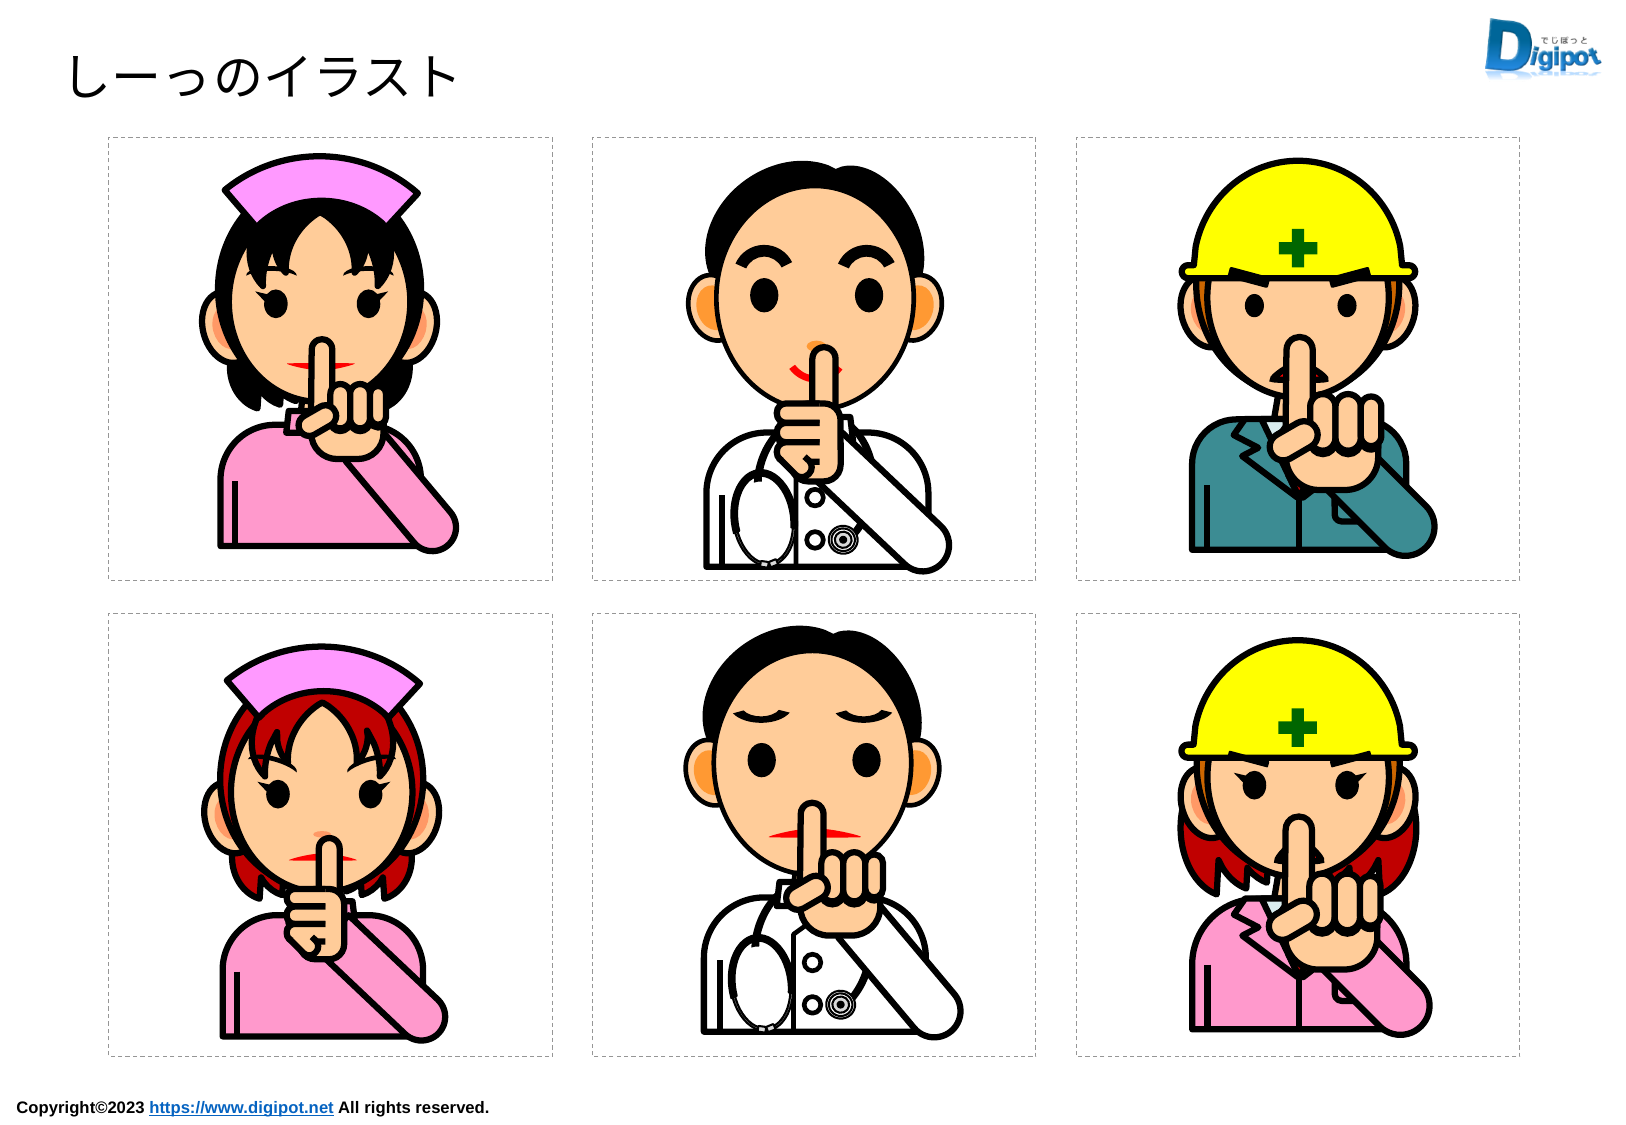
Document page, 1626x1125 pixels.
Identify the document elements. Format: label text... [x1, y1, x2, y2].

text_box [688, 160, 964, 574]
text_box しーっのイラスト [47, 38, 478, 113]
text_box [1180, 640, 1417, 1046]
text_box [204, 646, 459, 1037]
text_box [686, 625, 939, 1049]
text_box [202, 156, 437, 561]
picture [1485, 18, 1602, 82]
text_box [1181, 160, 1416, 567]
